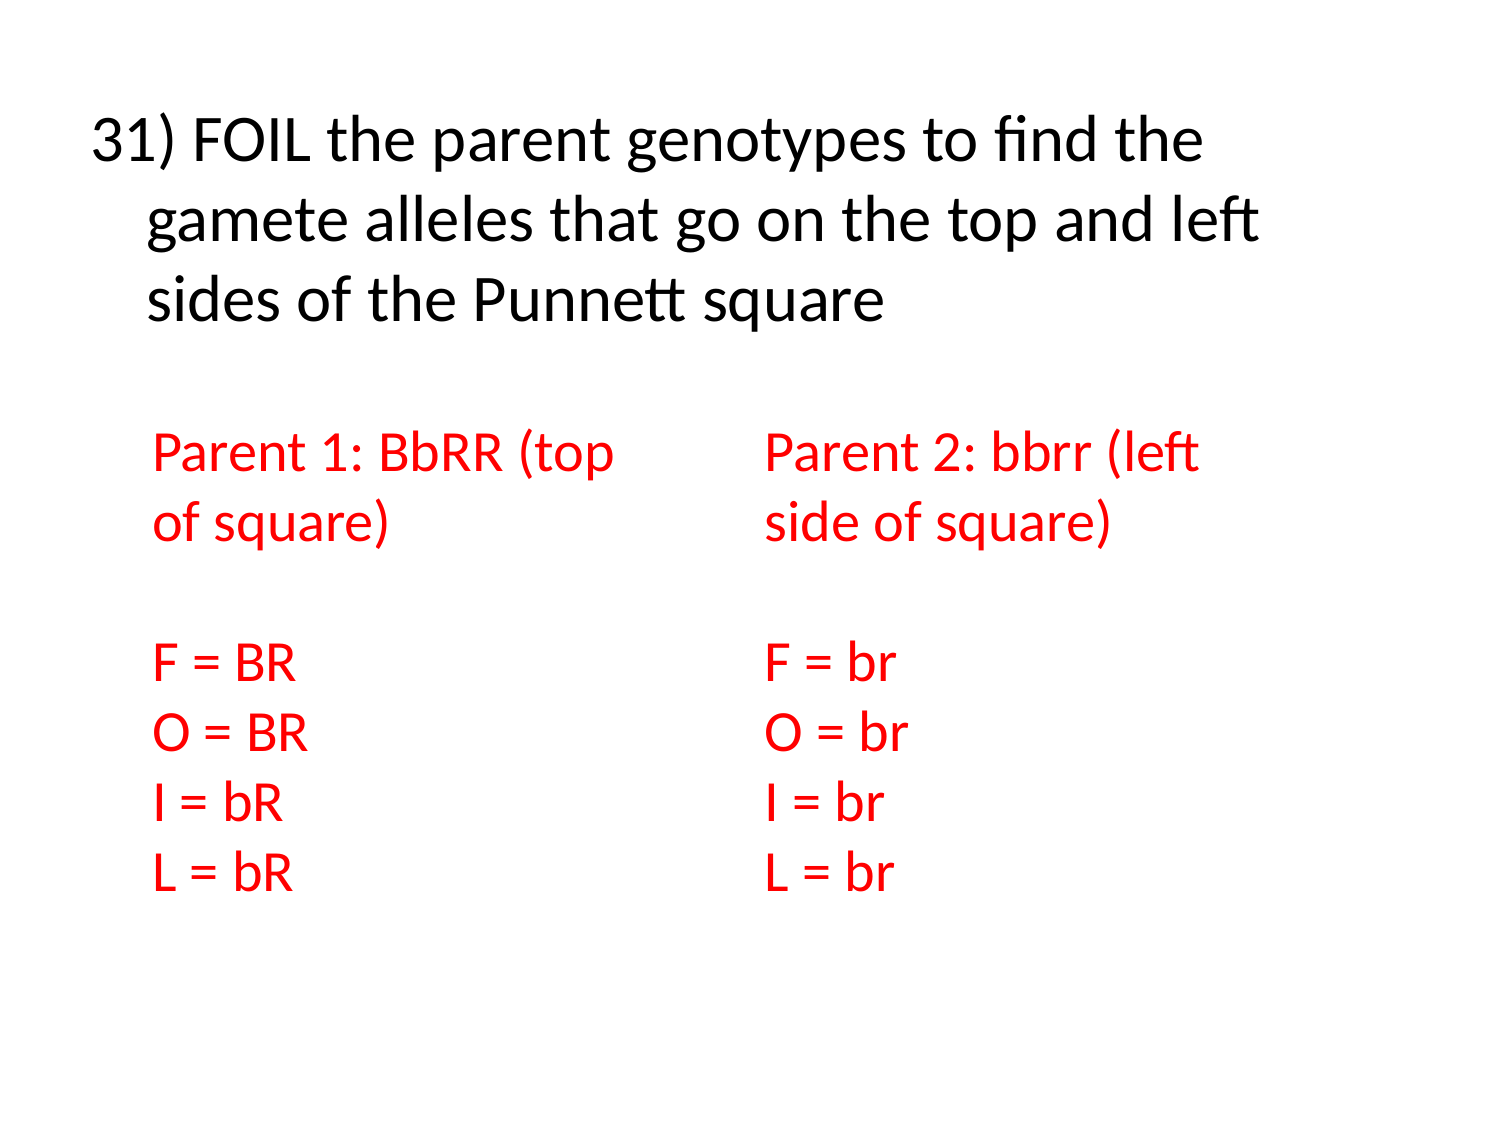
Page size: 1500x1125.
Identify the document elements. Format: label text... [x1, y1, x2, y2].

list 31) FOIL the parent genotypes to find the gamete alleles that go on the top and left sides of the Punnett square [75, 87, 1425, 830]
text_box Parent 1: BbRR (top of square) F = BR O = BR I = bR L = bR [137, 405, 663, 981]
text_box Parent 2: bbrr (left side of square) F = br O = br I = br L = br [749, 405, 1275, 981]
